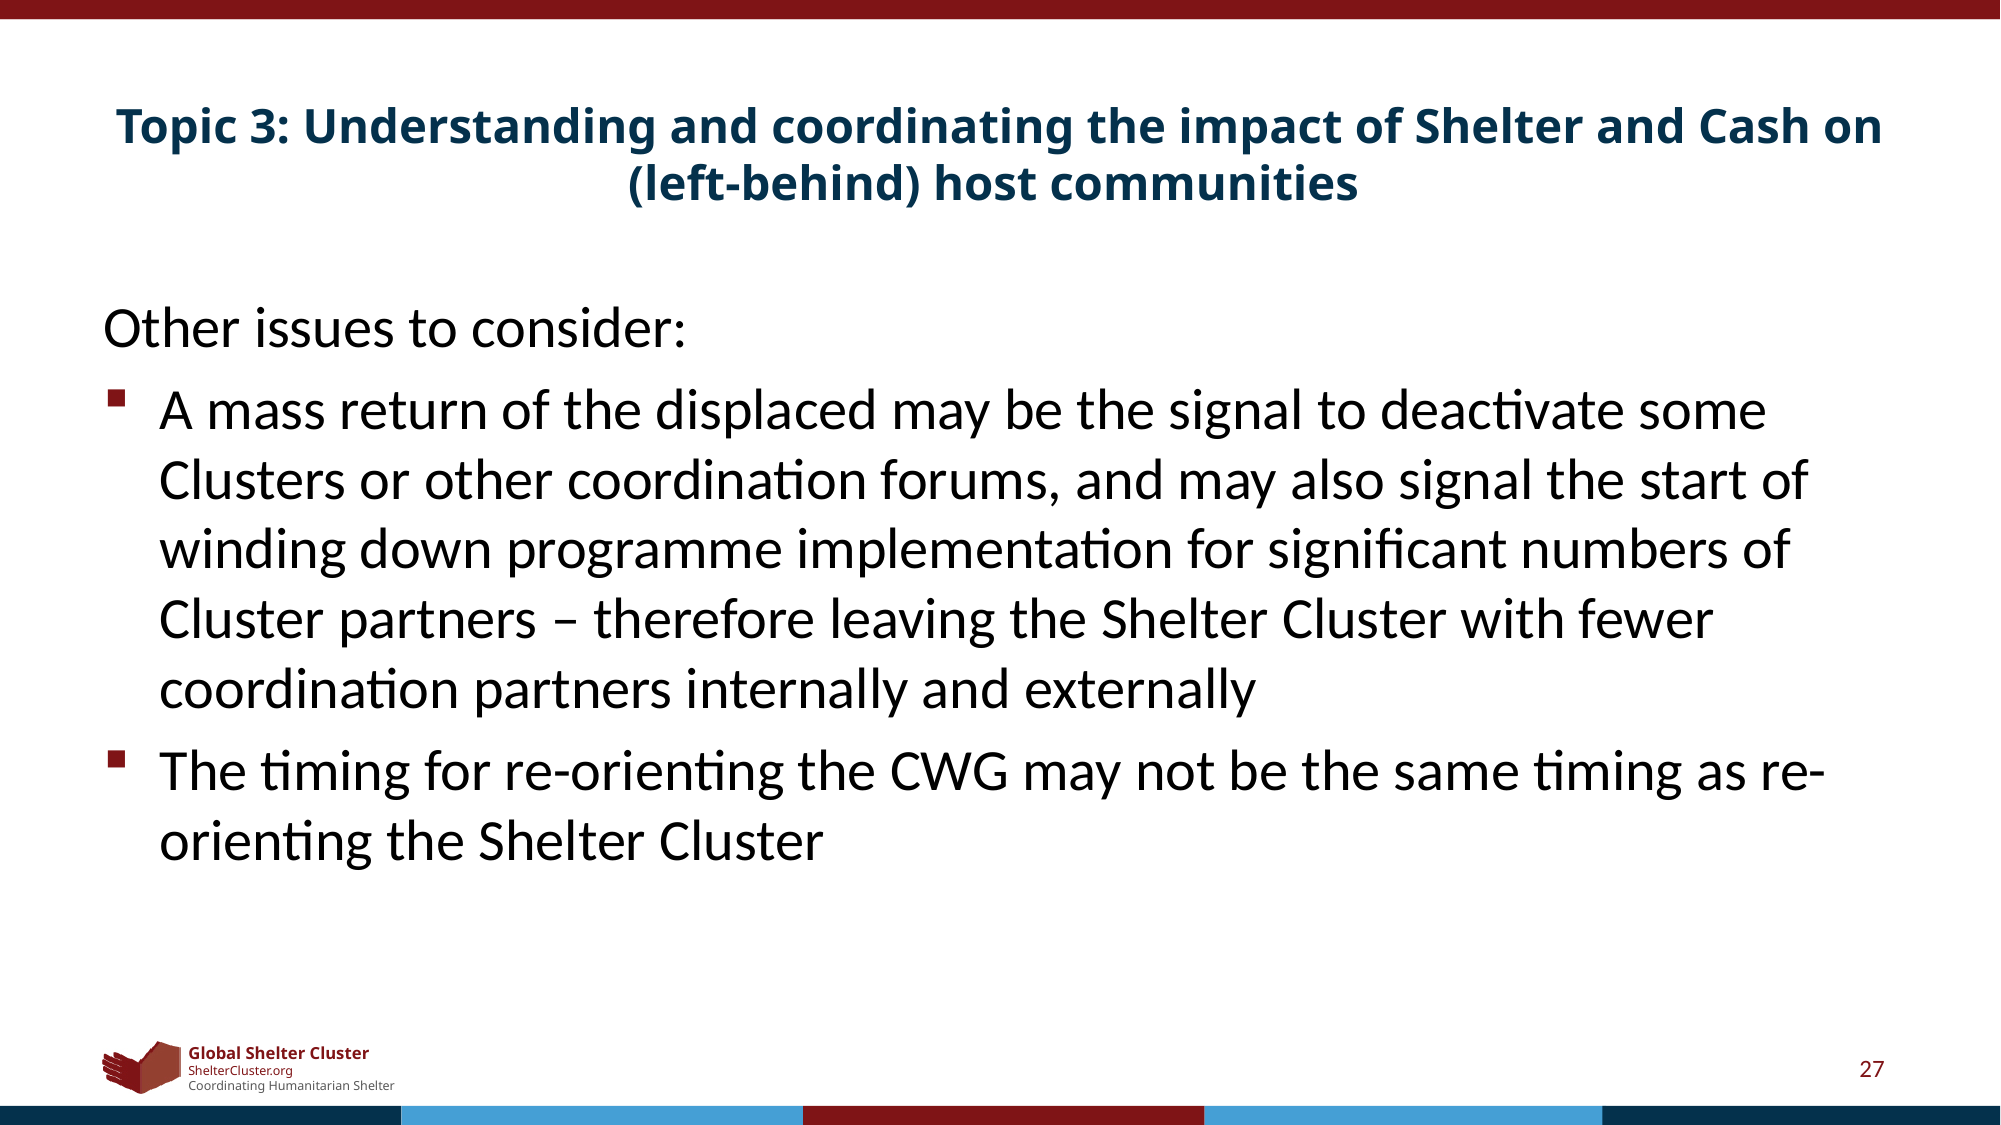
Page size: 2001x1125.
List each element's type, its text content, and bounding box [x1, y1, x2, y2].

picture [102, 1041, 181, 1094]
title Topic 3: Understanding and coordinating the impact of Shelter and Cash on (left-behind) host communities [99, 87, 1900, 275]
slide_number 27 [1433, 1037, 1900, 1098]
list Other issues to consider: A mass return of the displaced may be the signal to deactivate some Clusters or other coordination forums, and may also signal the start of winding down programme implementation for significant numbers of Cluster partners – therefore leaving the Shelter Cluster with fewer coordination partners internally and externally The timing for re-orienting the CWG may not be the same timing as re-orienting the Shelter Cluster [88, 282, 1889, 1023]
